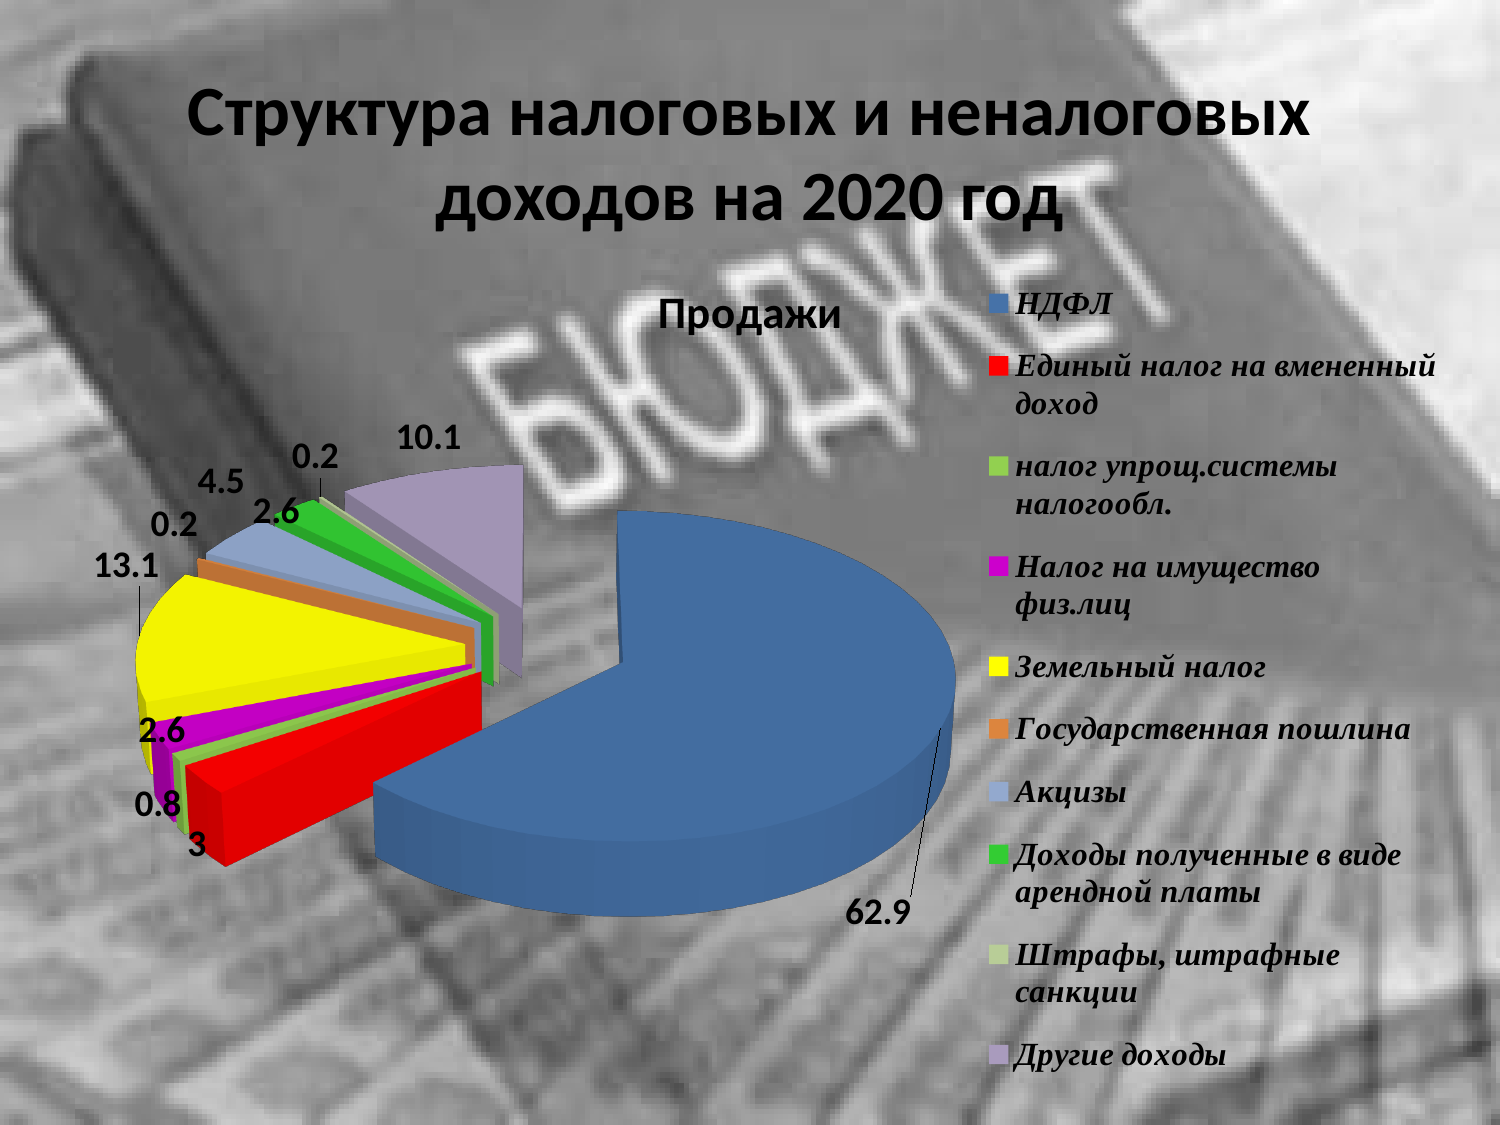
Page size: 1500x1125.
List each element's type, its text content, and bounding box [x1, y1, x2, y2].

text_box [0, 0, 1500, 1125]
title Структура налоговых и неналоговых доходов на 2020 год [75, 56, 1425, 244]
chart [41, 255, 1459, 1099]
